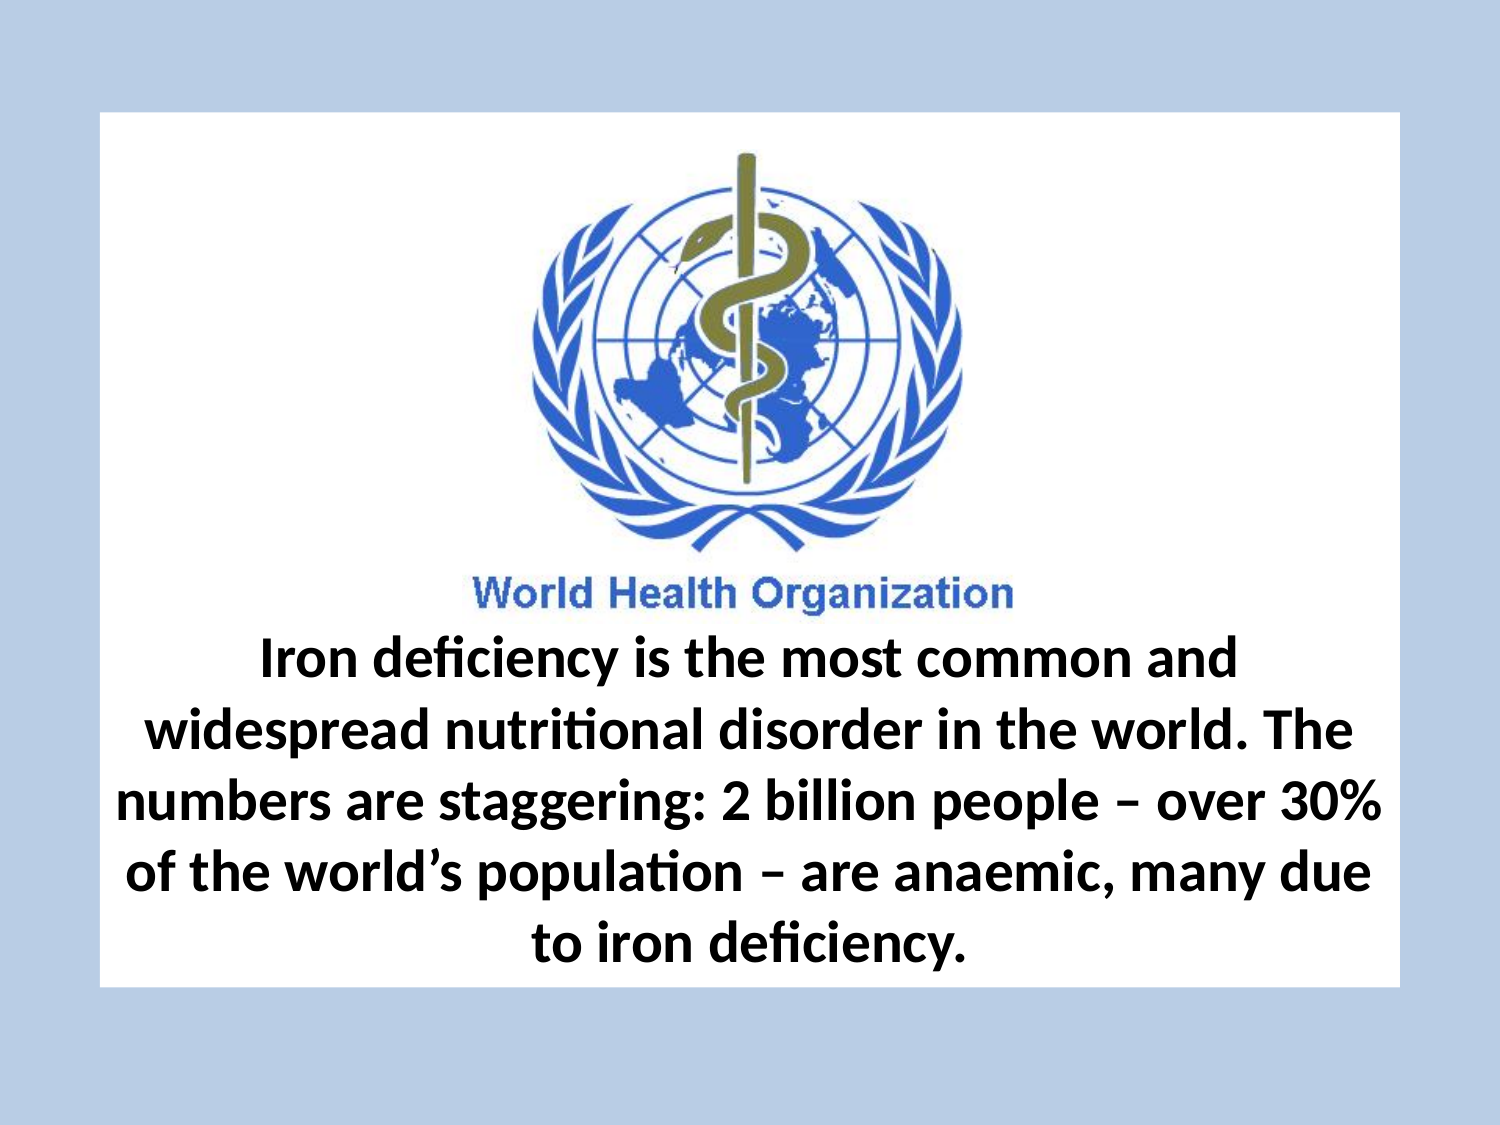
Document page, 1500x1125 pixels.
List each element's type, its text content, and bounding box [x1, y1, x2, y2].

subtitle Iron deficiency is the most common and widespread nutritional disorder in the world. The numbers are staggering: 2 billion people – over 30% of the world’s population – are anaemic, many due to iron deficiency. [99, 112, 1400, 988]
picture [462, 149, 1019, 624]
